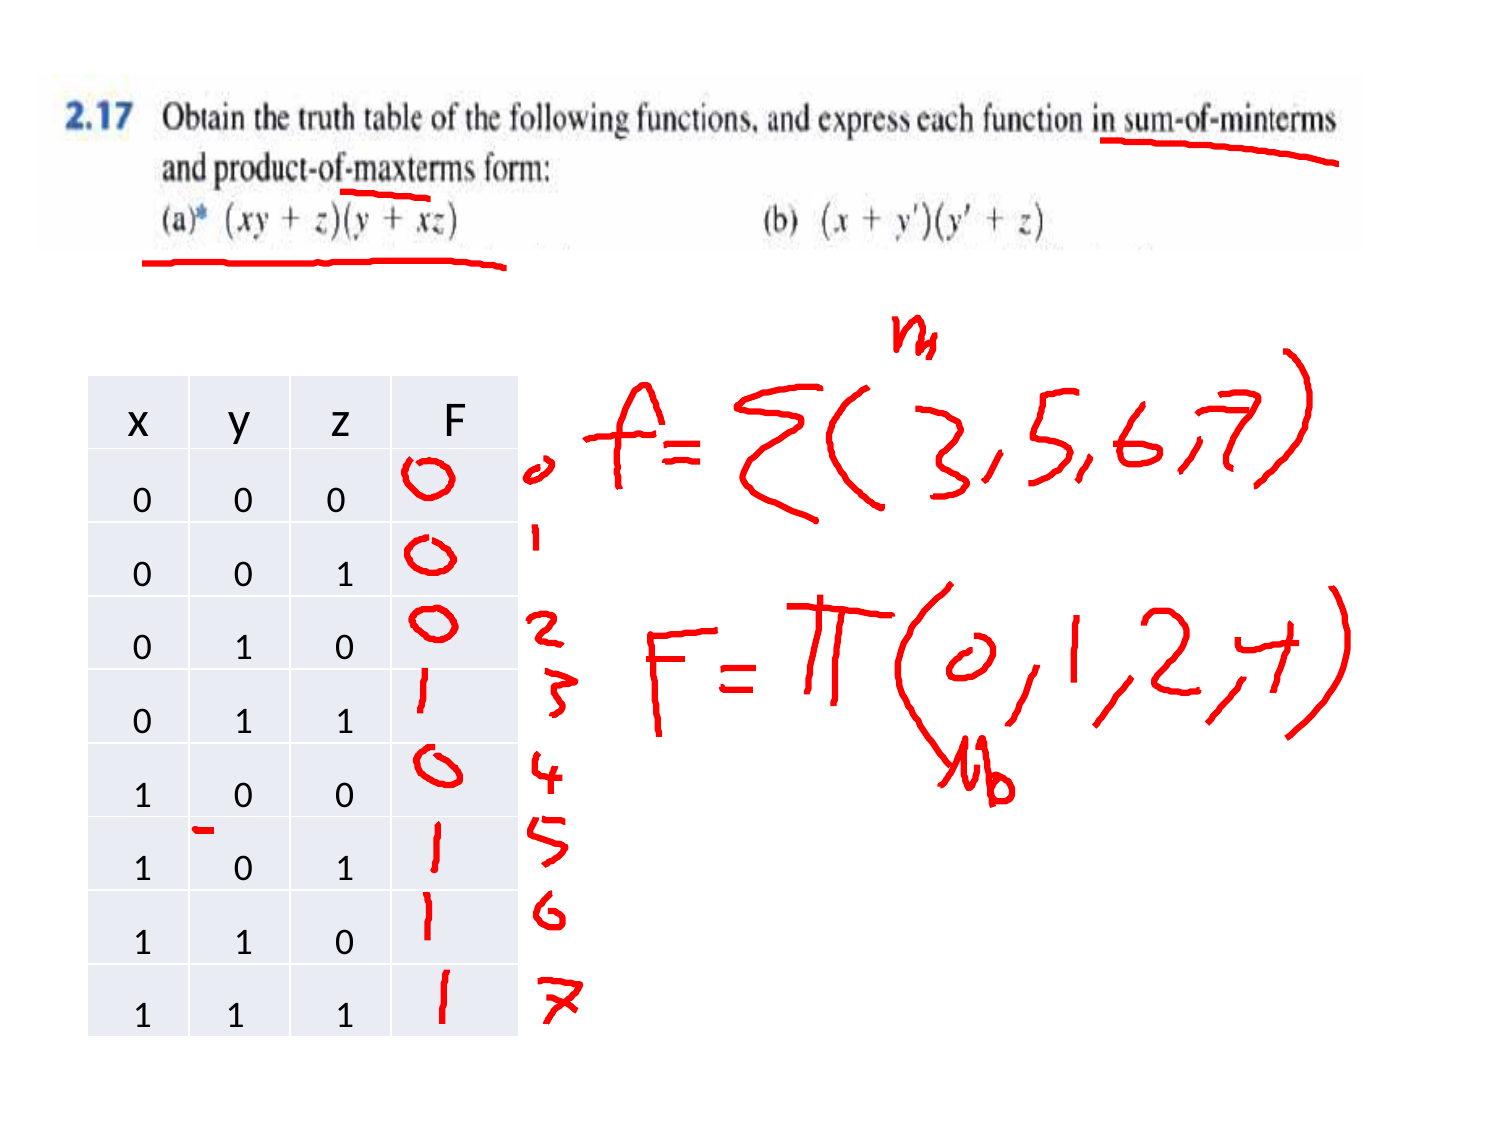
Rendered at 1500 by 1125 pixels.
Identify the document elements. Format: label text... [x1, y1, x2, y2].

table_cell [392, 449, 518, 521]
table_cell 1 [190, 670, 289, 742]
table_cell [392, 670, 518, 742]
text_box [527, 612, 563, 647]
text_box [977, 737, 991, 792]
text_box [832, 606, 844, 707]
table_header z [291, 376, 390, 448]
table_cell 1 [291, 523, 390, 595]
text_box [525, 457, 553, 483]
picture [37, 74, 1363, 251]
text_box [549, 779, 554, 794]
table_cell 0 [190, 523, 289, 595]
text_box [1206, 676, 1245, 725]
text_box [915, 407, 968, 498]
text_box [844, 608, 893, 617]
table_cell 0 [291, 597, 390, 668]
table_cell [392, 965, 518, 1036]
text_box [533, 752, 563, 779]
text_box [989, 774, 1013, 802]
table_cell 0 [88, 670, 188, 742]
text_box [939, 737, 978, 789]
text_box [1253, 350, 1311, 487]
table_cell 1 [190, 597, 289, 668]
text_box [932, 334, 938, 350]
text_box [649, 629, 718, 737]
text_box [786, 605, 818, 610]
text_box [529, 817, 567, 867]
text_box [720, 667, 756, 671]
table_cell 1 [88, 965, 188, 1036]
text_box [1196, 407, 1250, 416]
text_box [1236, 637, 1300, 652]
table_header x [88, 376, 188, 448]
table_cell [392, 744, 518, 816]
text_box [1272, 644, 1289, 693]
text_box [403, 457, 454, 499]
text_box [806, 594, 821, 695]
text_box [894, 316, 934, 361]
table_cell [392, 817, 518, 889]
table_cell 0 [291, 449, 390, 521]
text_box [533, 524, 537, 551]
text_box [1113, 403, 1161, 466]
text_box [535, 892, 564, 928]
text_box [897, 582, 953, 767]
text_box [542, 818, 566, 823]
table_cell 0 [190, 817, 289, 889]
text_box [664, 459, 701, 463]
table_cell 0 [88, 523, 188, 595]
text_box [142, 259, 507, 269]
table_cell 1 [190, 891, 289, 963]
text_box [720, 686, 753, 691]
table_cell 1 [88, 817, 188, 889]
table_cell [392, 597, 518, 668]
text_box [415, 746, 461, 786]
table_cell 0 [291, 744, 390, 816]
table_cell [392, 891, 518, 963]
text_box [544, 670, 577, 717]
text_box [1093, 676, 1133, 728]
table_cell 1 [88, 891, 188, 963]
text_box [948, 634, 994, 679]
text_box [425, 892, 430, 941]
table_header y [190, 376, 289, 448]
table_cell 1 [291, 670, 390, 742]
text_box [1007, 664, 1038, 727]
text_box [820, 607, 841, 612]
text_box [546, 996, 578, 1012]
text_box [990, 798, 994, 808]
text_box [537, 979, 581, 1024]
table_cell 0 [88, 449, 188, 521]
table_cell [392, 523, 518, 595]
table_cell 0 [291, 891, 390, 963]
table_cell 1 [291, 965, 390, 1036]
text_box [1285, 585, 1349, 739]
table_cell 0 [88, 597, 188, 668]
table_cell 0 [190, 744, 289, 816]
text_box [982, 451, 1002, 483]
text_box [663, 443, 701, 447]
text_box [441, 969, 448, 1024]
text_box [583, 432, 657, 442]
text_box [1179, 438, 1202, 473]
text_box [1218, 391, 1259, 470]
text_box [736, 385, 821, 523]
text_box [1143, 610, 1200, 694]
text_box [1072, 615, 1078, 683]
text_box [419, 667, 426, 714]
text_box [410, 606, 457, 641]
table_cell 1 [88, 744, 188, 816]
text_box [618, 384, 663, 434]
table_cell 1 [291, 817, 390, 889]
text_box [615, 435, 656, 490]
text_box [432, 822, 439, 871]
table_cell 1 [190, 965, 289, 1036]
table_header F [392, 376, 518, 448]
text_box [828, 386, 883, 509]
text_box [1286, 622, 1293, 642]
text_box [1028, 390, 1080, 485]
table_cell 0 [190, 449, 289, 521]
text_box [406, 536, 455, 574]
text_box [1076, 454, 1092, 483]
